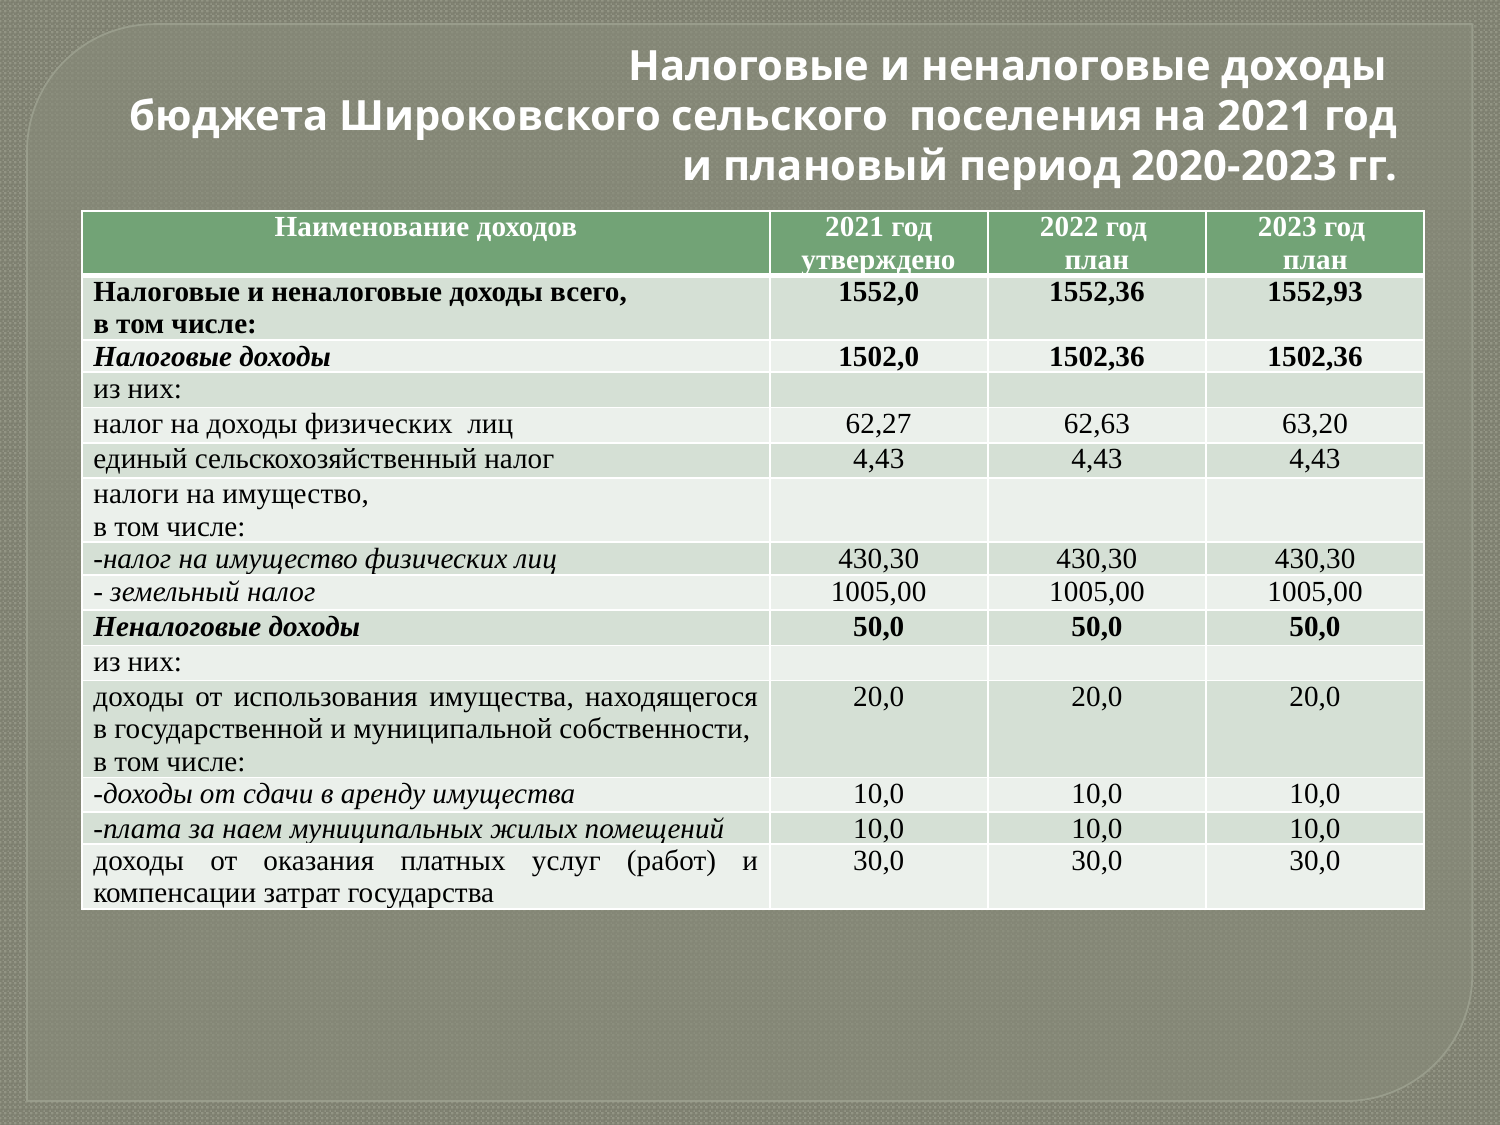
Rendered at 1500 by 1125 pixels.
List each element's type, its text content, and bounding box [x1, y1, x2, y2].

table_cell 30,0 [771, 845, 987, 908]
table_cell 10,0 [1207, 778, 1423, 811]
table_cell единый сельскохозяйственный налог [83, 444, 769, 477]
table_cell 1502,36 [1207, 341, 1423, 371]
table_cell -доходы от сдачи в аренду имущества [83, 778, 769, 811]
table_cell доходы от оказания платных услуг (работ) и компенсации затрат государства [83, 845, 769, 908]
table_cell 50,0 [1207, 611, 1423, 645]
table_cell 62,27 [771, 408, 987, 442]
table_cell -плата за наем муниципальных жилых помещений [83, 813, 769, 843]
table_cell 1502,36 [989, 341, 1205, 371]
table_cell 20,0 [771, 681, 987, 777]
title Налоговые и неналоговые доходы бюджета Широковского сельского поселения на 2021 год и плановый период 2020-2023 гг. [70, 82, 1413, 196]
table_cell 20,0 [1207, 681, 1423, 777]
table_cell 10,0 [1207, 813, 1423, 843]
table_cell 4,43 [1207, 444, 1423, 477]
table_cell 4,43 [771, 444, 987, 477]
table_cell [771, 479, 987, 541]
table_cell 1005,00 [989, 576, 1205, 609]
table_cell 30,0 [989, 845, 1205, 908]
table_cell доходы от использования имущества, находящегося в государственной и муниципальной собственности, в том числе: [83, 681, 769, 777]
table_cell 10,0 [989, 813, 1205, 843]
table_cell налог на доходы физических лиц [83, 408, 769, 442]
table_cell 1552,0 [771, 278, 987, 339]
table_cell из них: [83, 646, 769, 680]
table_cell [1207, 479, 1423, 541]
table_cell [989, 646, 1205, 680]
table_cell [1207, 646, 1423, 680]
table_header 2022 год план [989, 212, 1205, 273]
table_cell [989, 479, 1205, 541]
table_cell 50,0 [771, 611, 987, 645]
table_header Наименование доходов [83, 212, 769, 273]
table_cell 63,20 [1207, 408, 1423, 442]
table_cell 430,30 [1207, 543, 1423, 574]
table_cell -налог на имущество физических лиц [83, 543, 769, 574]
table_header 2021 год утверждено [771, 212, 987, 273]
table_cell [989, 373, 1205, 407]
table_cell 50,0 [989, 611, 1205, 645]
table_cell 10,0 [989, 778, 1205, 811]
table_cell - земельный налог [83, 576, 769, 609]
table_cell 1552,36 [989, 278, 1205, 339]
table_cell 430,30 [989, 543, 1205, 574]
table_cell 10,0 [771, 813, 987, 843]
table_header 2023 год план [1207, 212, 1423, 273]
table_cell [771, 373, 987, 407]
table_cell Налоговые и неналоговые доходы всего, в том числе: [83, 278, 769, 339]
table_cell 1552,93 [1207, 278, 1423, 339]
table_cell 1005,00 [771, 576, 987, 609]
table_cell [771, 646, 987, 680]
table_cell Налоговые доходы [83, 341, 769, 371]
table_cell 10,0 [771, 778, 987, 811]
table_cell 1005,00 [1207, 576, 1423, 609]
table_cell 20,0 [989, 681, 1205, 777]
table_cell налоги на имущество, в том числе: [83, 479, 769, 541]
table_cell Неналоговые доходы [83, 611, 769, 645]
table_cell [1207, 373, 1423, 407]
table_cell 4,43 [989, 444, 1205, 477]
table_cell 1502,0 [771, 341, 987, 371]
table_cell 30,0 [1207, 845, 1423, 908]
table_cell 430,30 [771, 543, 987, 574]
table_cell 62,63 [989, 408, 1205, 442]
table_cell из них: [83, 373, 769, 407]
